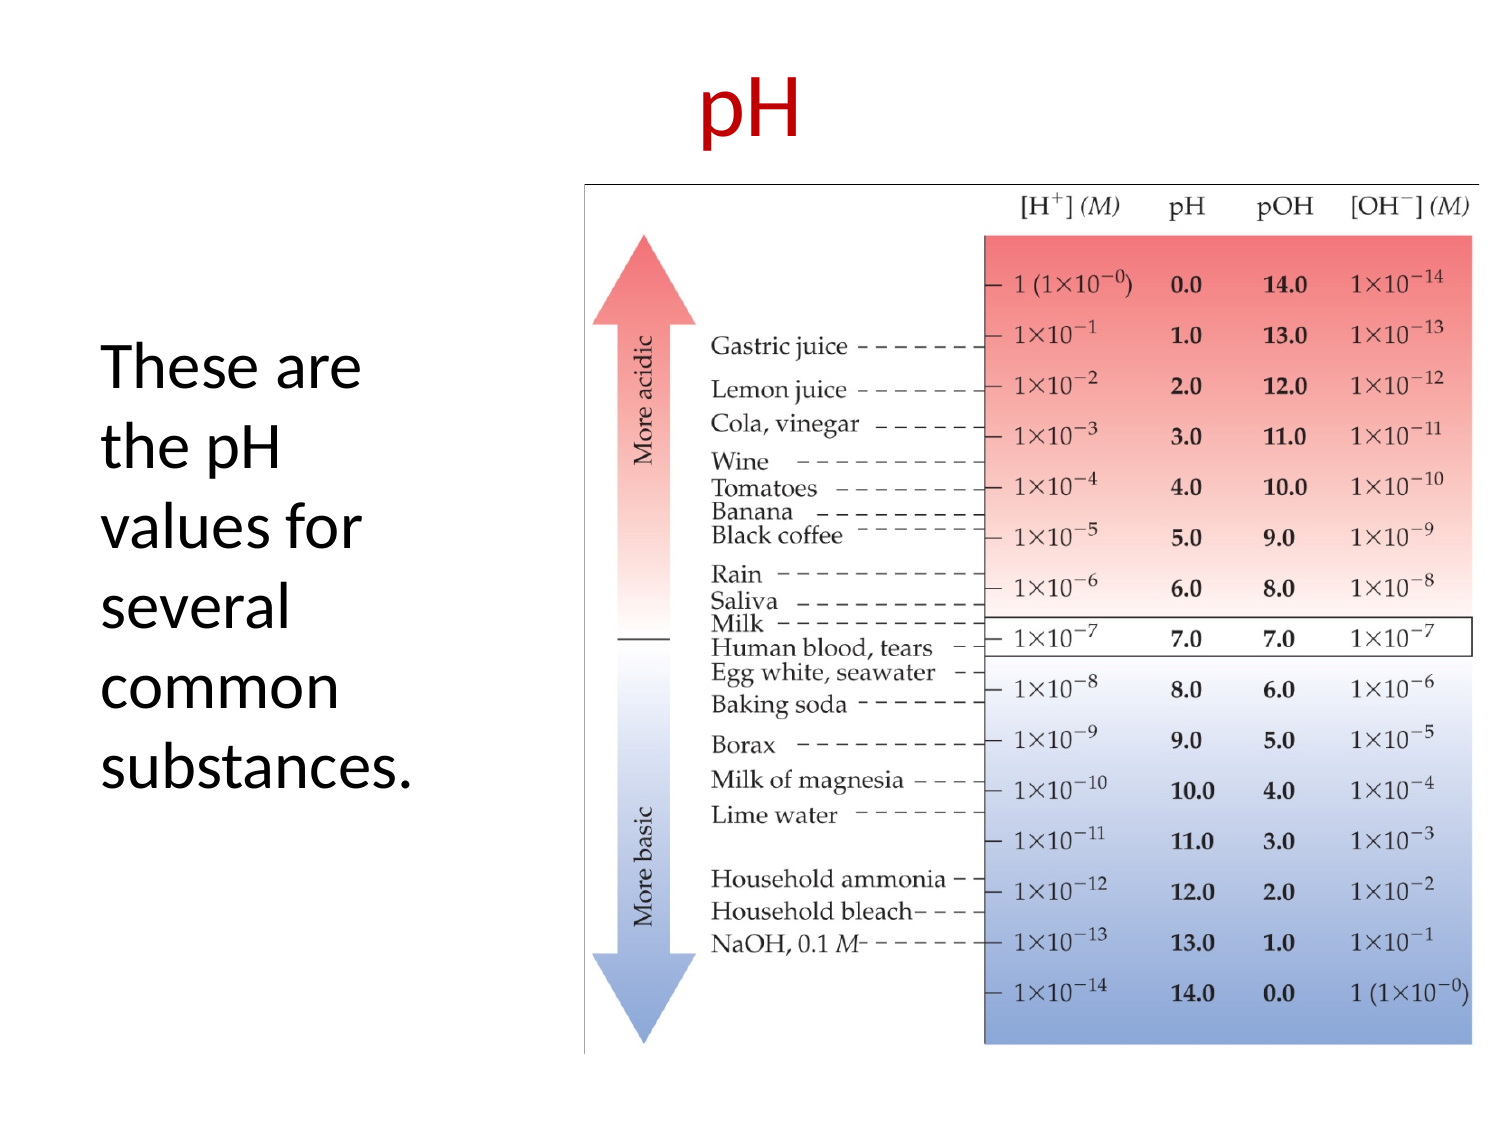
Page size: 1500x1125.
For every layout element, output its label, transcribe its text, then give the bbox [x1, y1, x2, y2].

text_box These are the pH values for several common substances. [29, 314, 467, 990]
text_box pH [0, 37, 1500, 225]
picture [584, 184, 1480, 1054]
